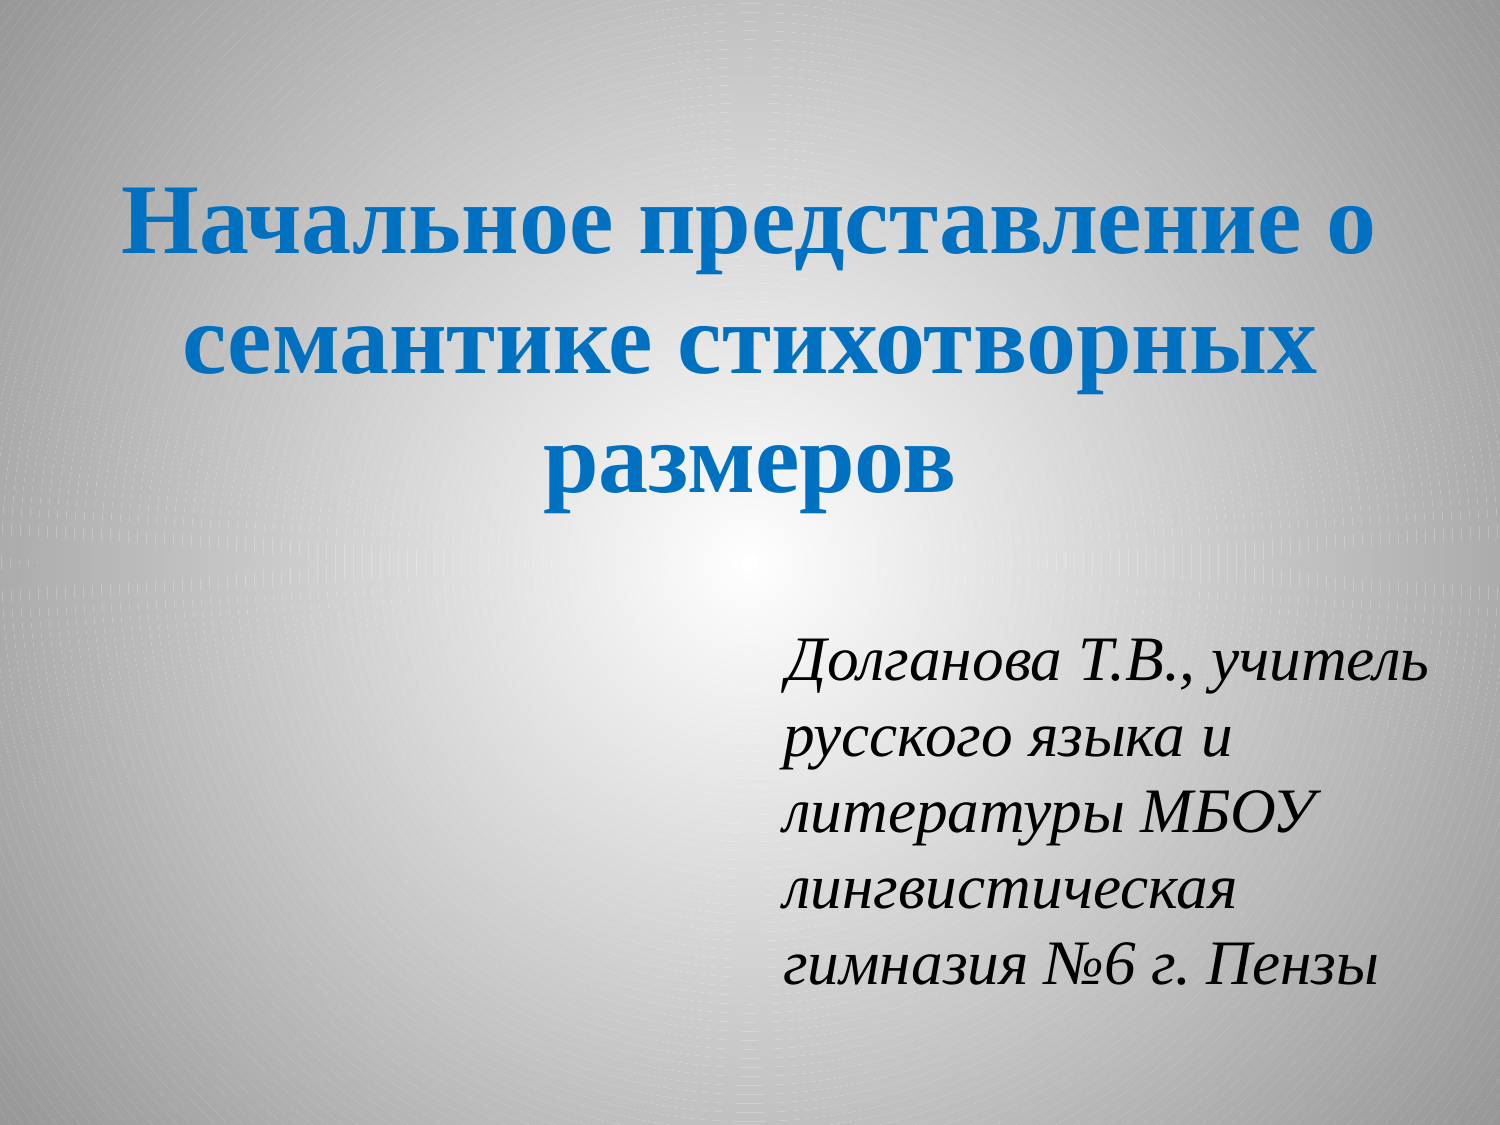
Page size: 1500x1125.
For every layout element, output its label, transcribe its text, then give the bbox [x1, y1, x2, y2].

list Долганова Т.В., учитель русского языка и литературы МБОУ лингвистическая гимназия №6 г. Пензы [714, 609, 1477, 1005]
title Начальное представление о семантике стихотворных размеров [75, 45, 1425, 622]
